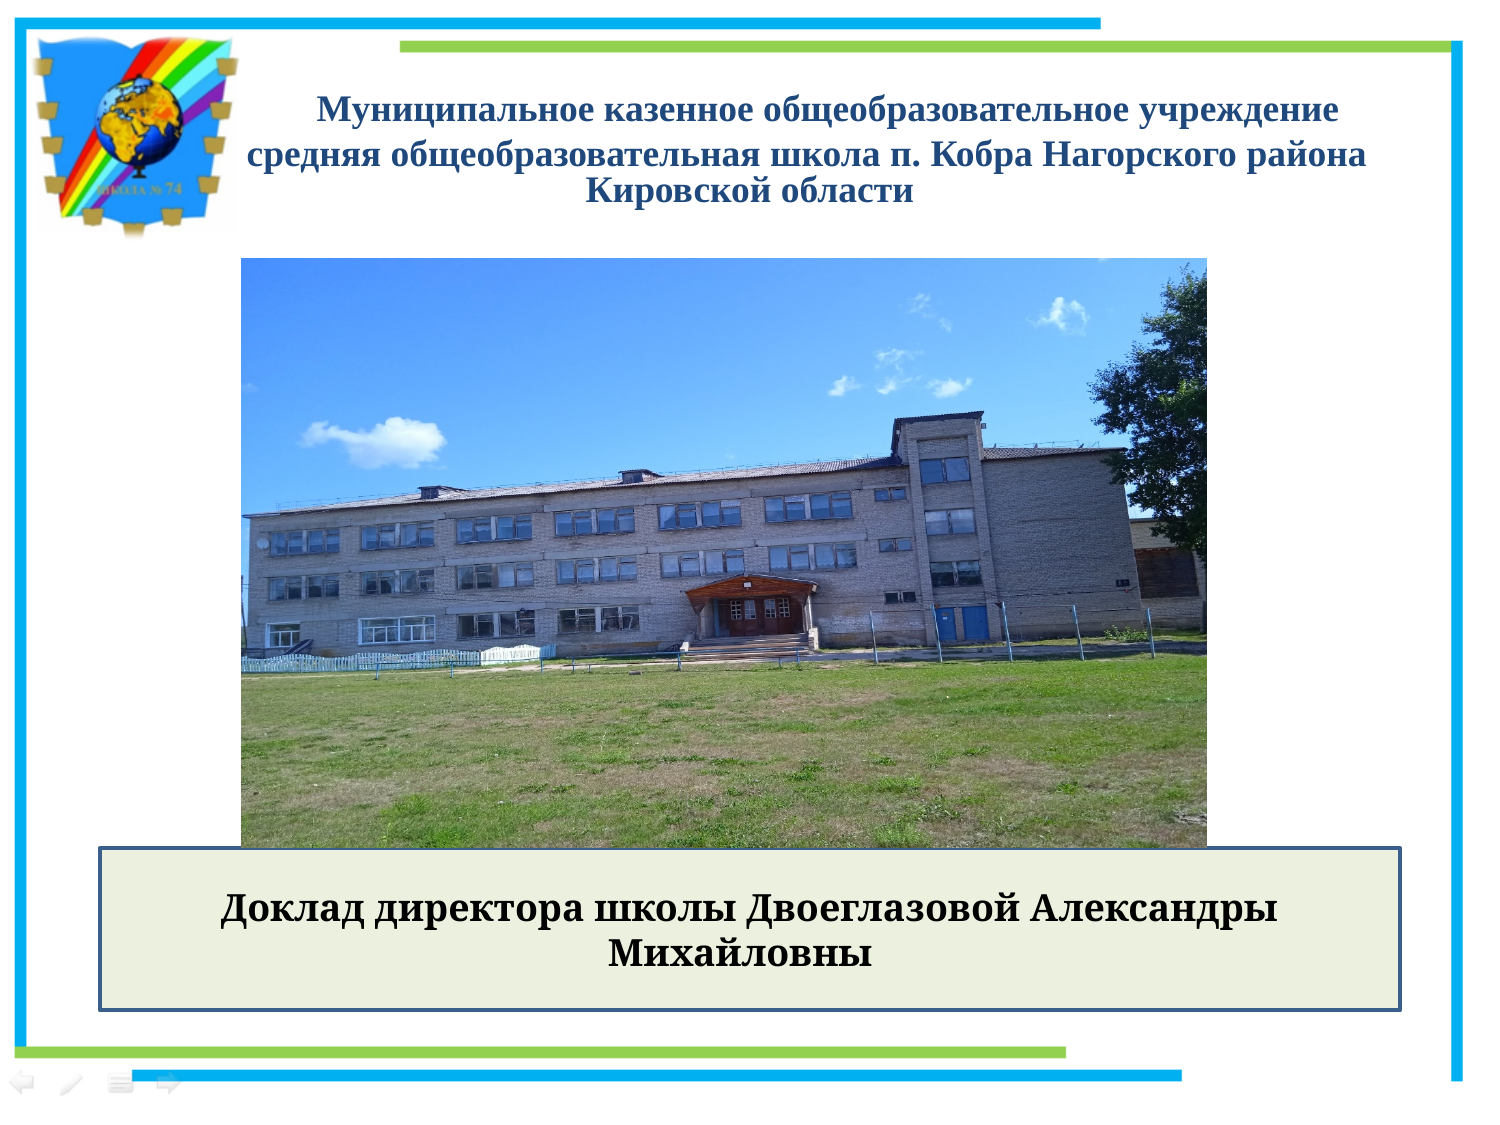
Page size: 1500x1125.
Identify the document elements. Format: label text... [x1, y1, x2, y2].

text_box Муниципальное казенное общеобразовательное учреждение средняя общеобразовательная школа п. Кобра Нагорского района Кировской области [24, 50, 1475, 253]
text_box Доклад директора школы Двоеглазовой Александры Михайловны [98, 846, 1402, 1012]
picture [0, 0, 1477, 1112]
